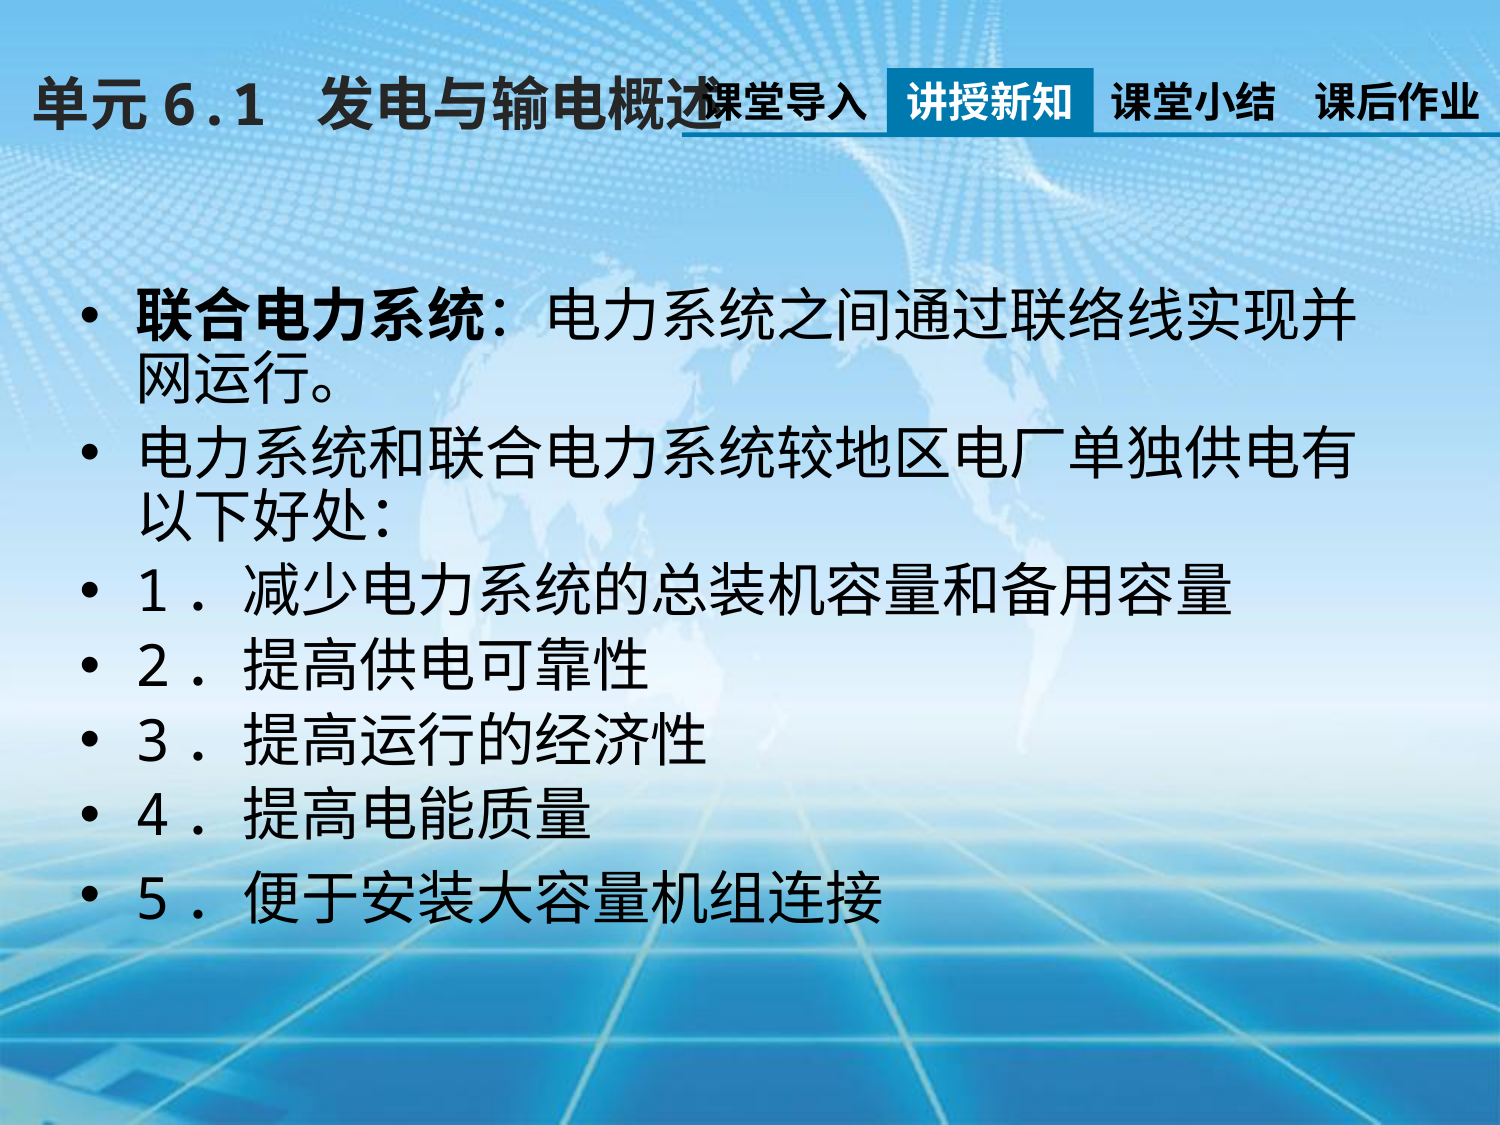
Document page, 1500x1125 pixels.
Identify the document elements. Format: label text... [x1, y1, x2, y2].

picture [0, 0, 1500, 1125]
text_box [16, 59, 1500, 145]
text_box 联合电力系统：电力系统之间通过联络线实现并网运行。 电力系统和联合电力系统较地区电厂单独供电有以下好处： 1．减少电力系统的总装机容量和备用容量 2．提高供电可靠性 3．提高运行的经济性 4．提高电能质量 5．便于安装大容量机组连接 [64, 278, 1415, 1022]
